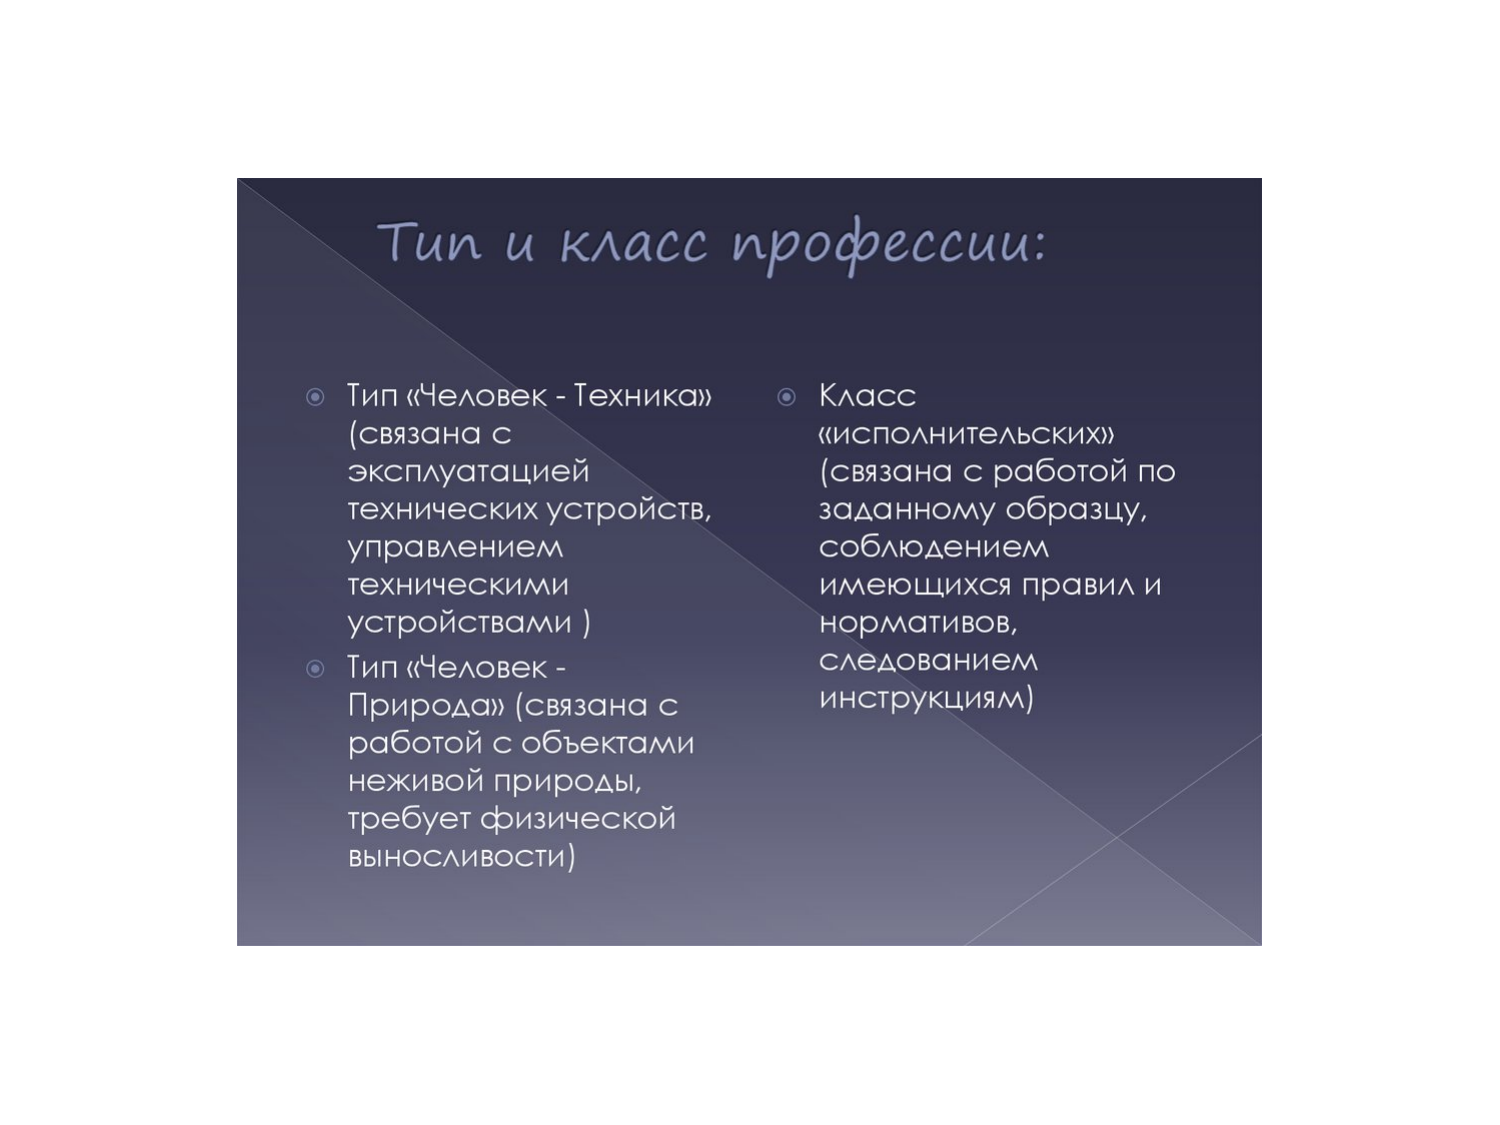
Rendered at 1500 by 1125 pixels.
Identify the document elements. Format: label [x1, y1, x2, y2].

picture [237, 178, 1263, 947]
